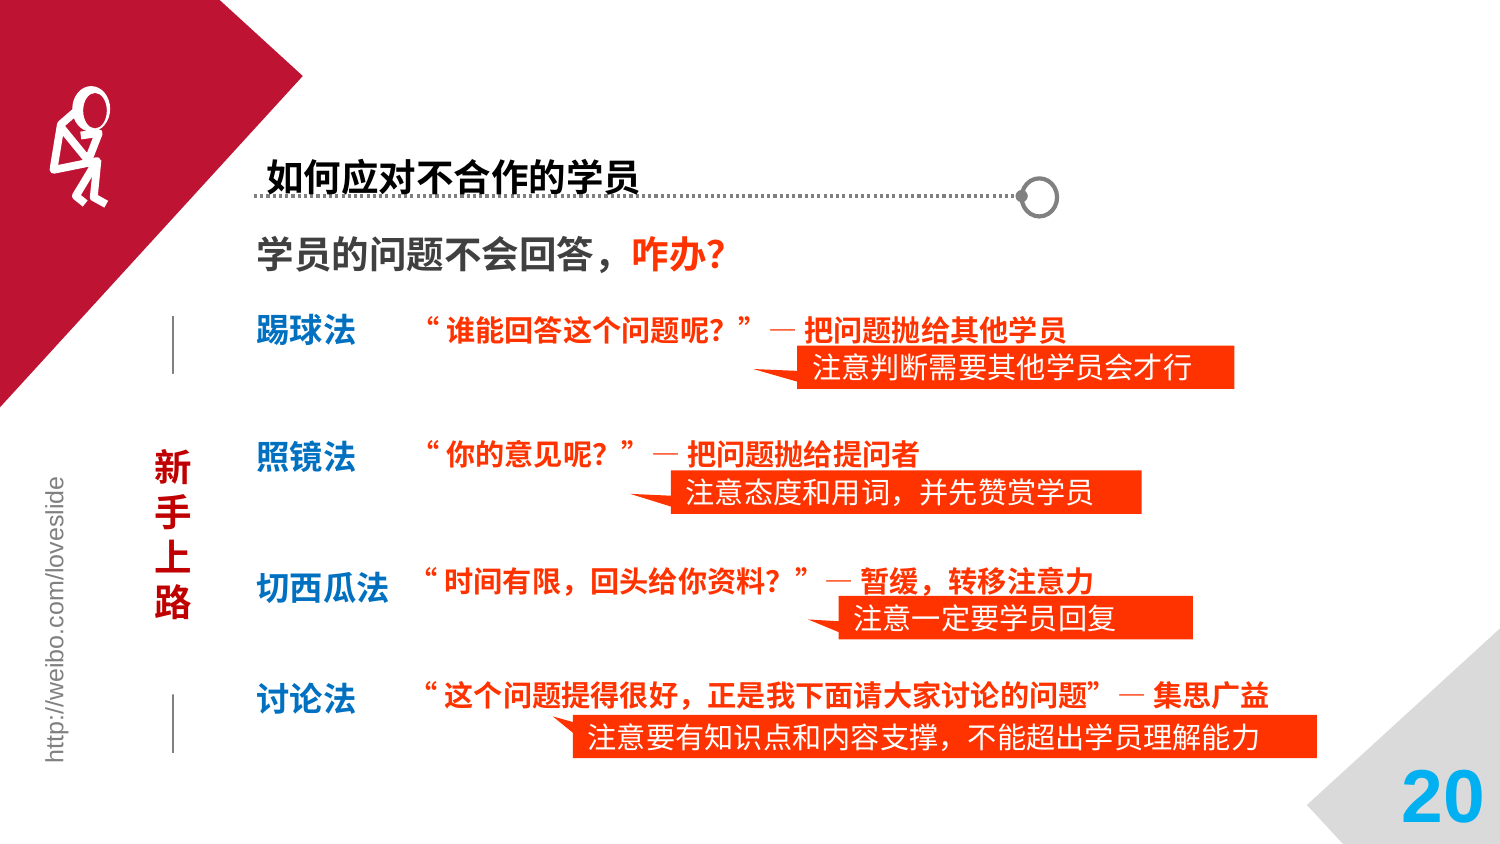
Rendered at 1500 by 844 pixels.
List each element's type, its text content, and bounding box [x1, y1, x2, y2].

text_box 注意一定要学员回复 [806, 593, 1196, 642]
text_box 20 [1376, 764, 1500, 822]
text_box 注意判断需要其他学员会才行 [751, 343, 1237, 392]
text_box 踢球法 [242, 281, 406, 357]
text_box 照镜法 [242, 408, 406, 484]
text_box [0, 0, 303, 408]
text_box 新手上路 [177, 373, 211, 695]
text_box 新手上路 [135, 373, 168, 695]
text_box 切西瓜法 [242, 539, 406, 615]
text_box “你的意见呢？”— 把问题抛给提问者 [395, 410, 962, 479]
text_box 学员的问题不会回答，咋办？ [242, 200, 788, 283]
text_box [53, 85, 111, 205]
text_box 注意要有知识点和内容支撑，不能超出学员理解能力 [550, 712, 1320, 761]
text_box “时间有限，回头给你资料？”— 暂缓，转移注意力 [393, 538, 1118, 606]
text_box “这个问题提得很好，正是我下面请大家讨论的问题”— 集思广益 [393, 652, 1314, 720]
text_box [1306, 628, 1500, 844]
text_box 讨论法 [242, 650, 406, 726]
text_box 如何应对不合作的学员 [251, 124, 683, 178]
text_box http://weibo.com/loveslide [30, 461, 76, 779]
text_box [253, 178, 1058, 217]
text_box “谁能回答这个问题呢？”— 把问题抛给其他学员 [395, 287, 1118, 355]
text_box 注意态度和用词，并先赞赏学员 [628, 468, 1144, 516]
